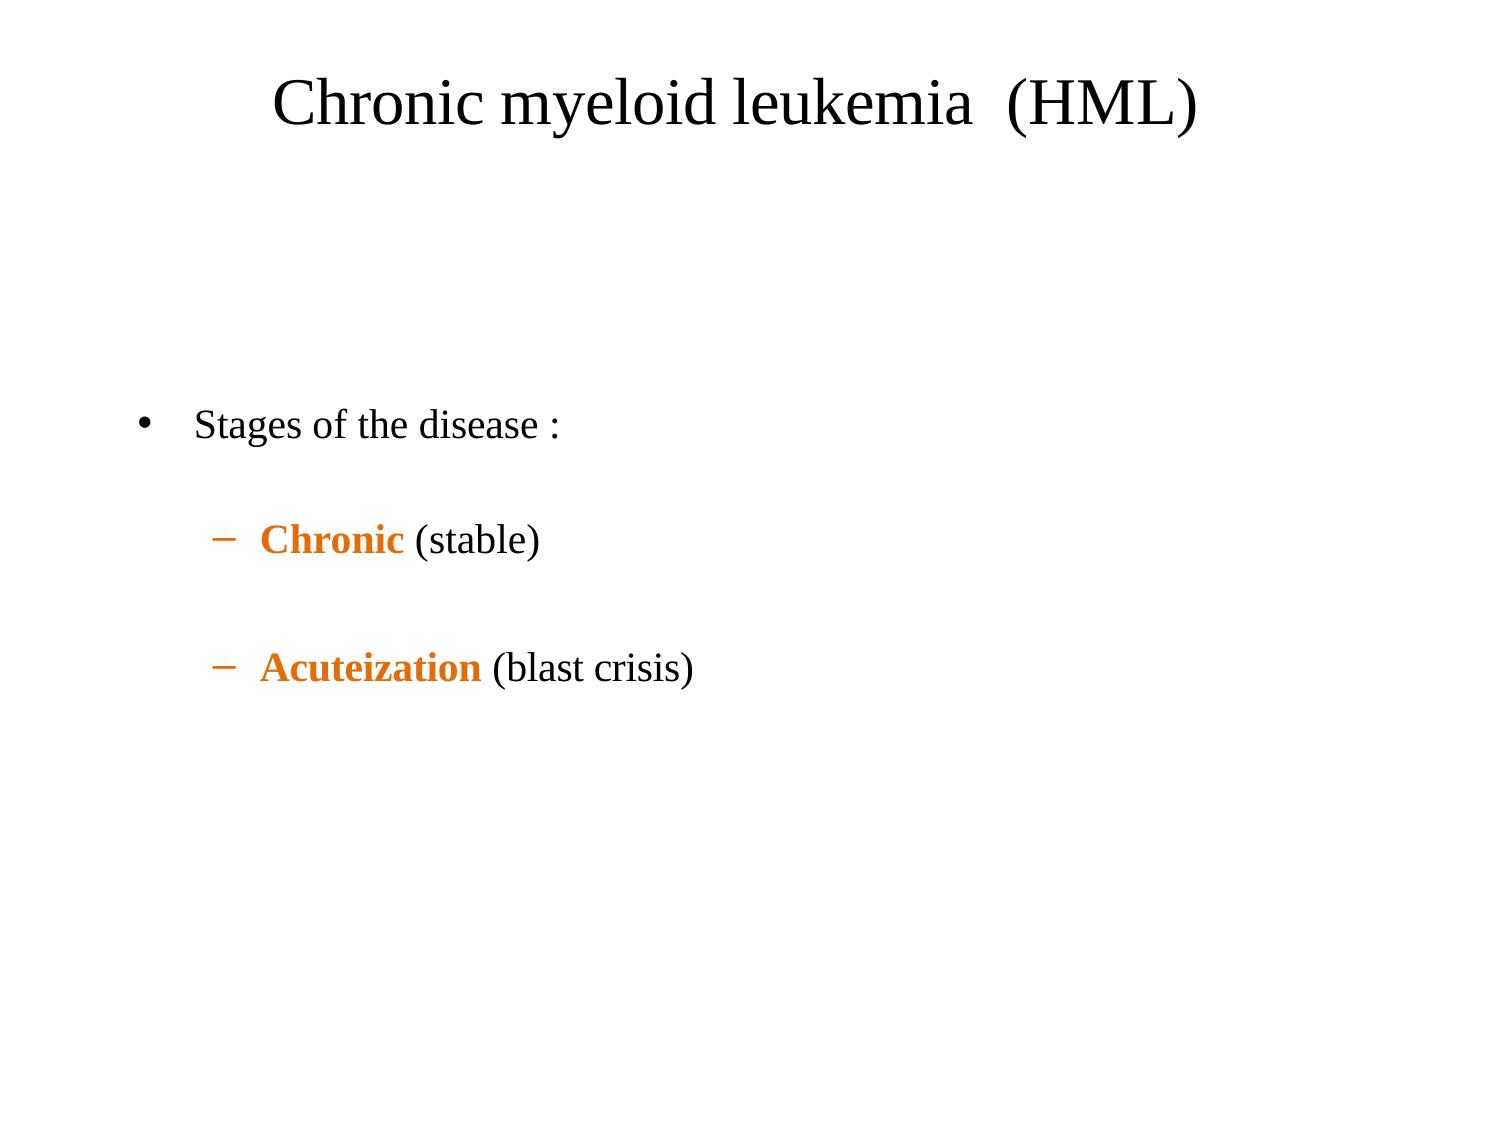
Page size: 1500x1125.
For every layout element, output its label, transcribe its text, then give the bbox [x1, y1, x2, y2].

title Chronic myeloid leukemia (HML) [75, 0, 1425, 178]
text_box Stages of the disease : Chronic (stable) Аcuteization (blast crisis) [135, 397, 1271, 690]
